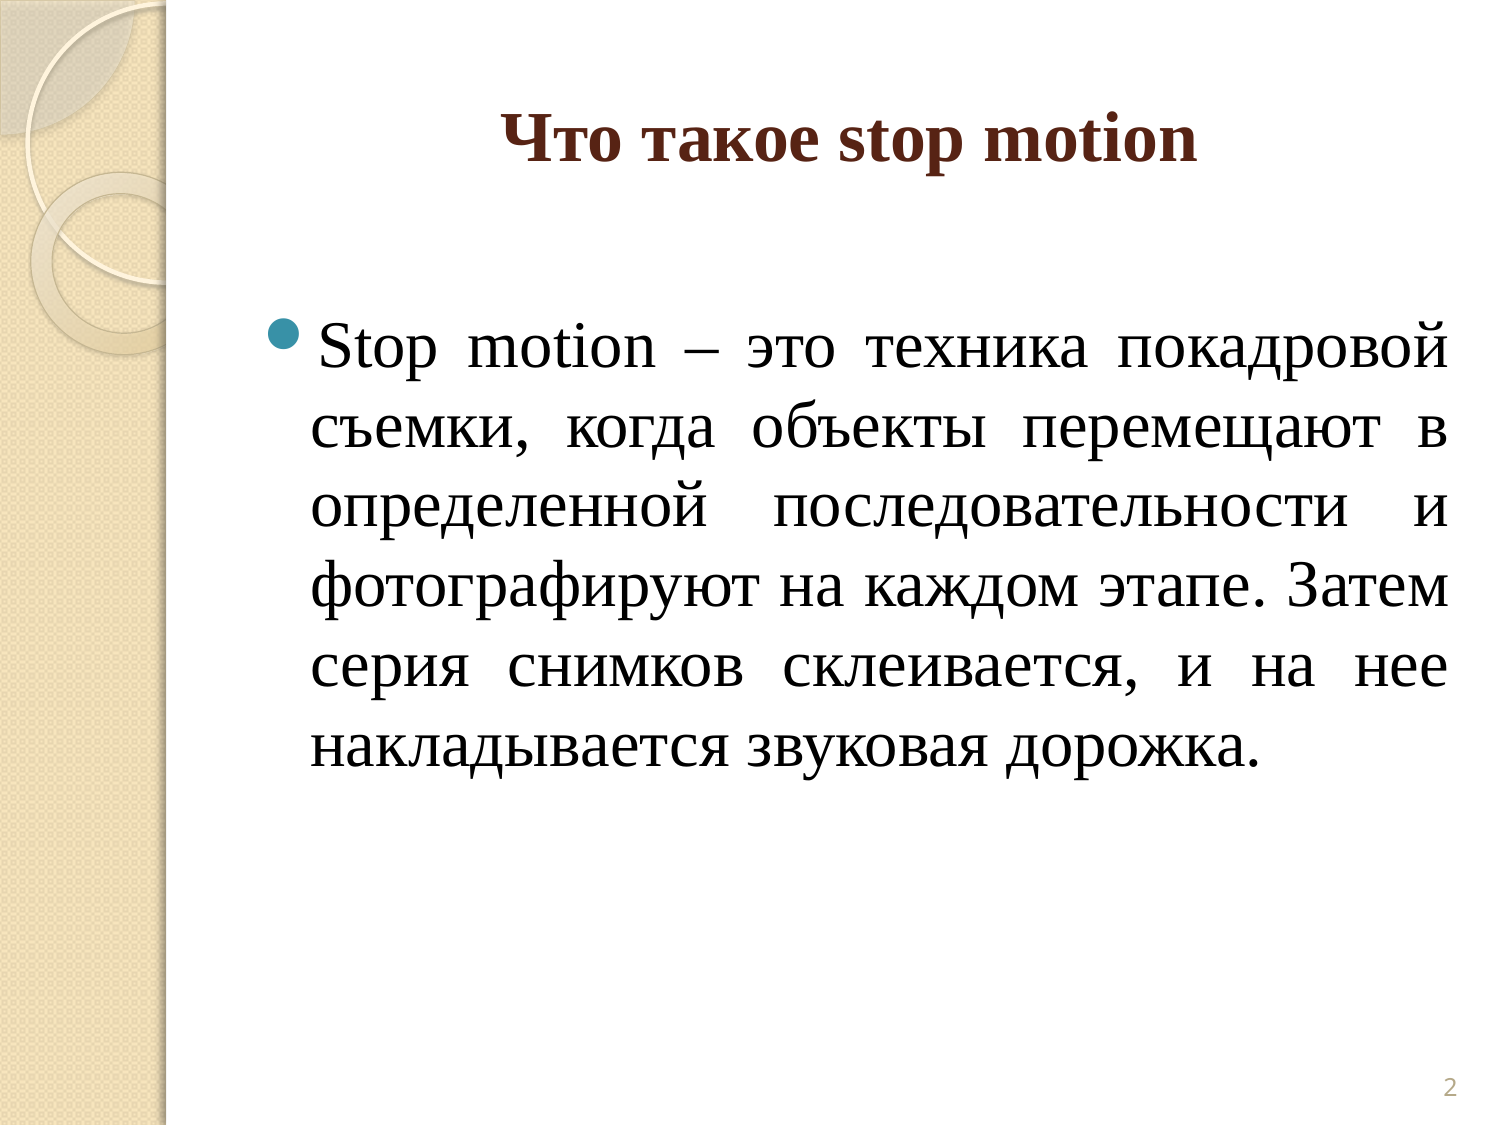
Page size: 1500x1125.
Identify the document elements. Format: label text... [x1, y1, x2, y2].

list Stop motion – это техника покадровой съемки, когда объекты перемещают в определенной последовательности и фотографируют на каждом этапе. Затем серия снимков склеивается, и на нее накладывается звуковая дорожка. [235, 292, 1466, 1025]
text_box [74, 45, 1425, 329]
slide_number 2 [1413, 1034, 1488, 1113]
title Что такое stop motion [234, 82, 1465, 270]
